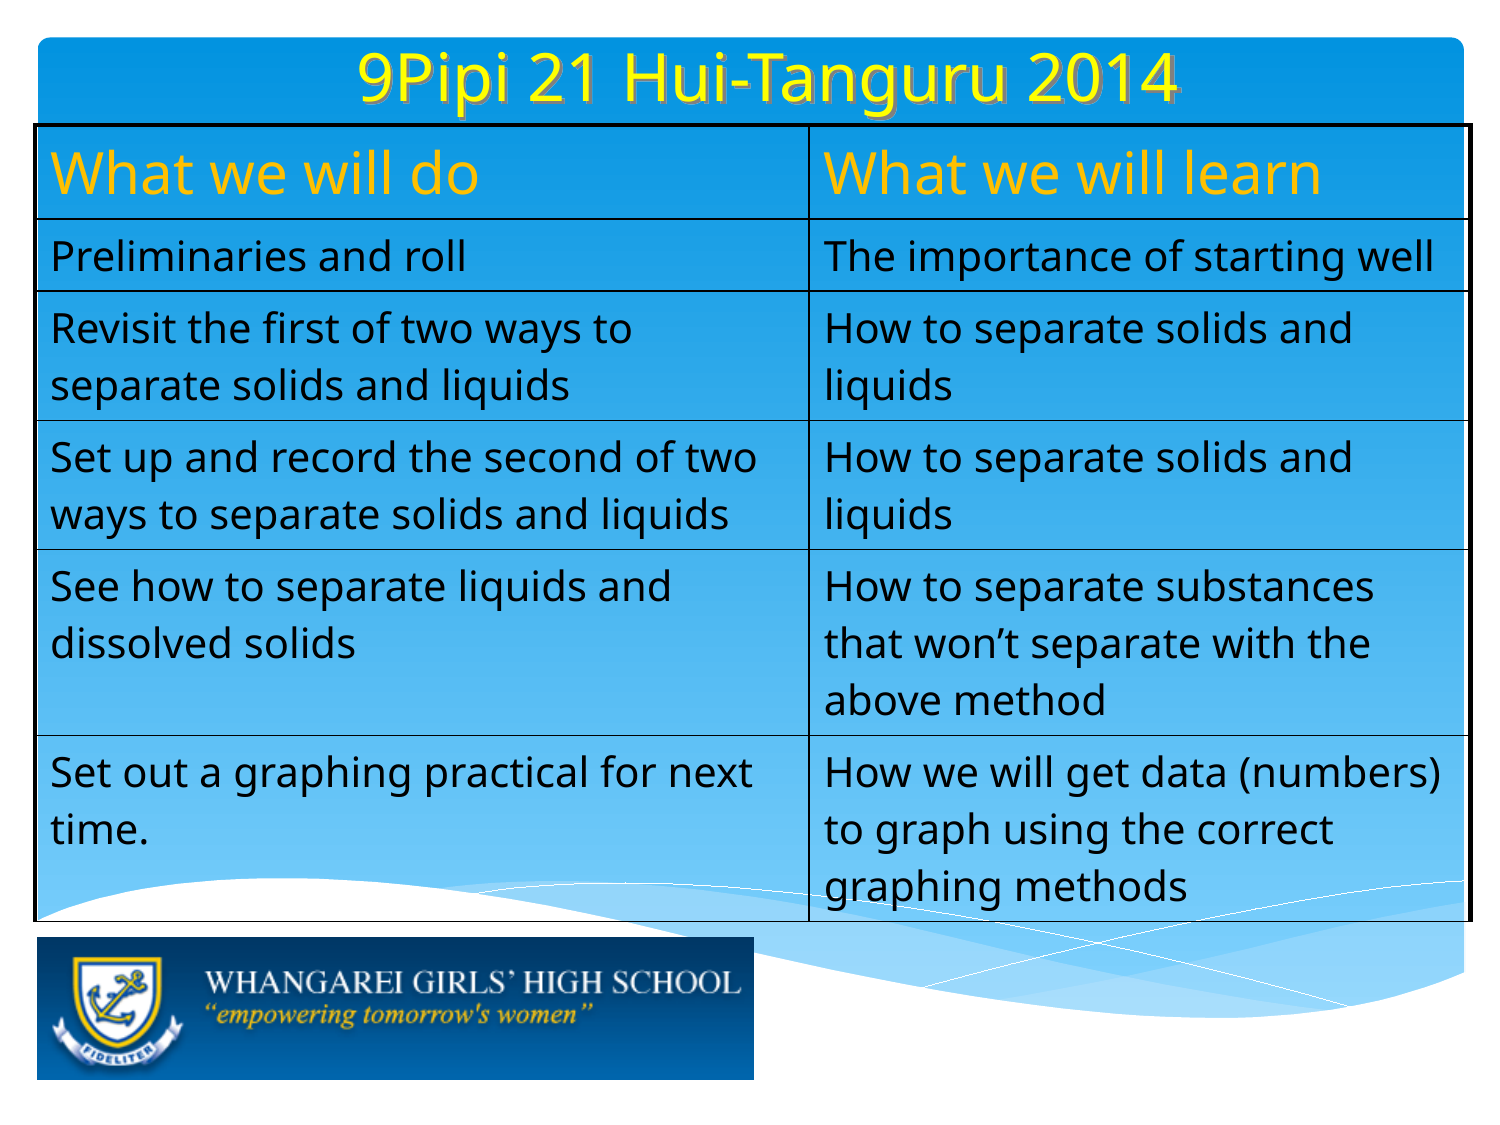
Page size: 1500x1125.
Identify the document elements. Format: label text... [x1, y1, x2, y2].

table_cell How we will get data (numbers) to graph using the correct graphing methods [810, 736, 1468, 921]
table_cell How to separate solids and liquids [810, 421, 1468, 549]
picture [37, 937, 754, 1080]
table_cell Preliminaries and roll [37, 220, 808, 290]
table_cell How to separate substances that won’t separate with the above method [810, 550, 1468, 735]
text_box 9Pipi 21 Hui-Tanguru 2014 [162, 24, 1375, 123]
table_cell Set out a graphing practical for next time. [37, 736, 808, 921]
table_header What we will do [37, 127, 808, 218]
table_cell How to separate solids and liquids [810, 292, 1468, 420]
table_header What we will learn [810, 127, 1468, 218]
table_cell See how to separate liquids and dissolved solids [37, 550, 808, 735]
table_cell The importance of starting well [810, 220, 1468, 290]
table_cell Set up and record the second of two ways to separate solids and liquids [37, 421, 808, 549]
table_cell Revisit the first of two ways to separate solids and liquids [37, 292, 808, 420]
